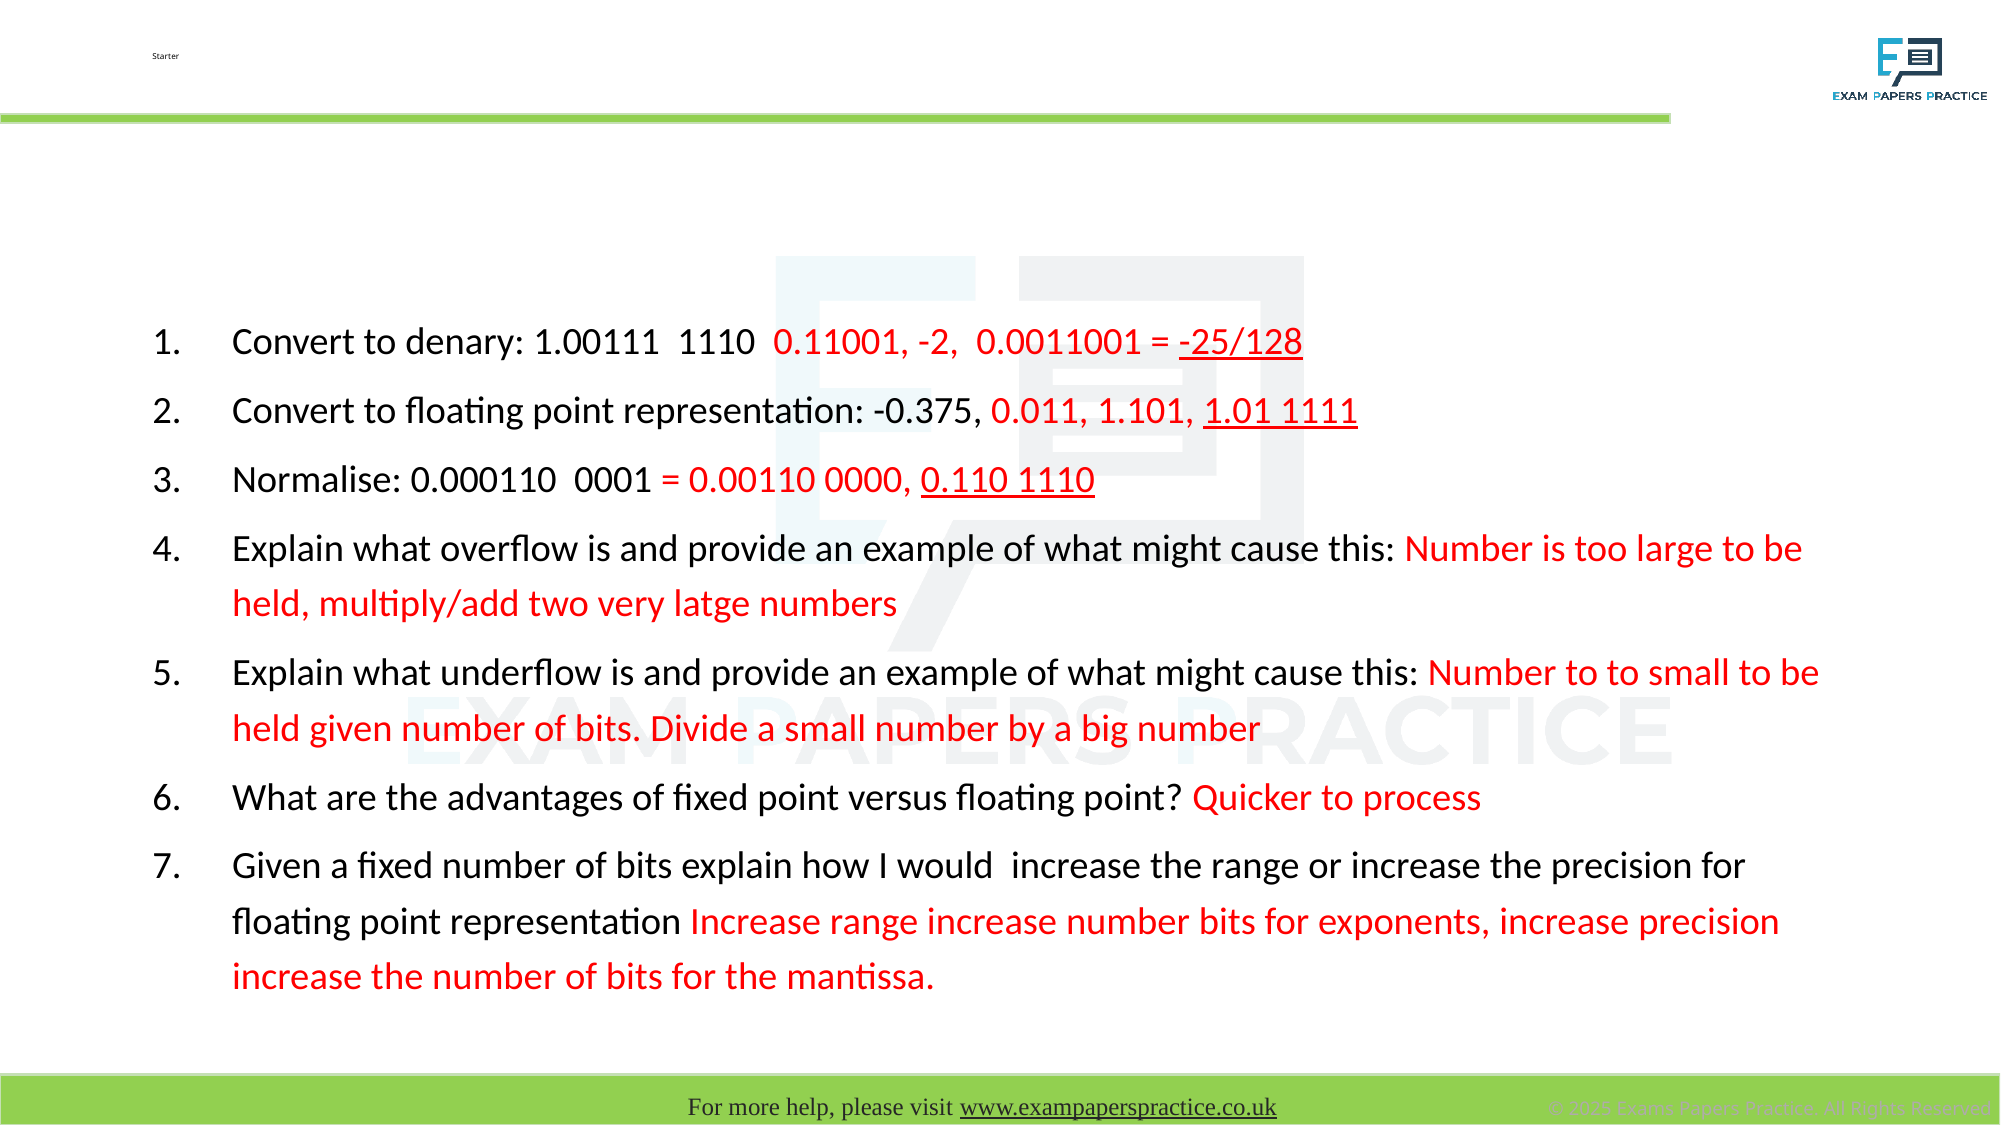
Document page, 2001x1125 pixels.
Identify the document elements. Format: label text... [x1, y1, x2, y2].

list Convert to denary: 1.00111 1110 0.11001, -2, 0.0011001 = -25/128 Convert to floating point representation: -0.375, 0.011, 1.101, 1.01 1111 Normalise: 0.000110 0001 = 0.00110 0000, 0.110 1110 Explain what overflow is and provide an example of what might cause this: Number is too large to be held, multiply/add two very latge numbers Explain what underflow is and provide an example of what might cause this: Number to to small to be held given number of bits. Divide a small number by a big number What are the advantages of fixed point versus floating point? Quicker to process Given a fixed number of bits explain how I would increase the range or increase the precision for floating point representation Increase range increase number bits for exponents, increase precision increase the number of bits for the mantissa. [137, 299, 1863, 1014]
title Starter [137, 44, 1863, 70]
